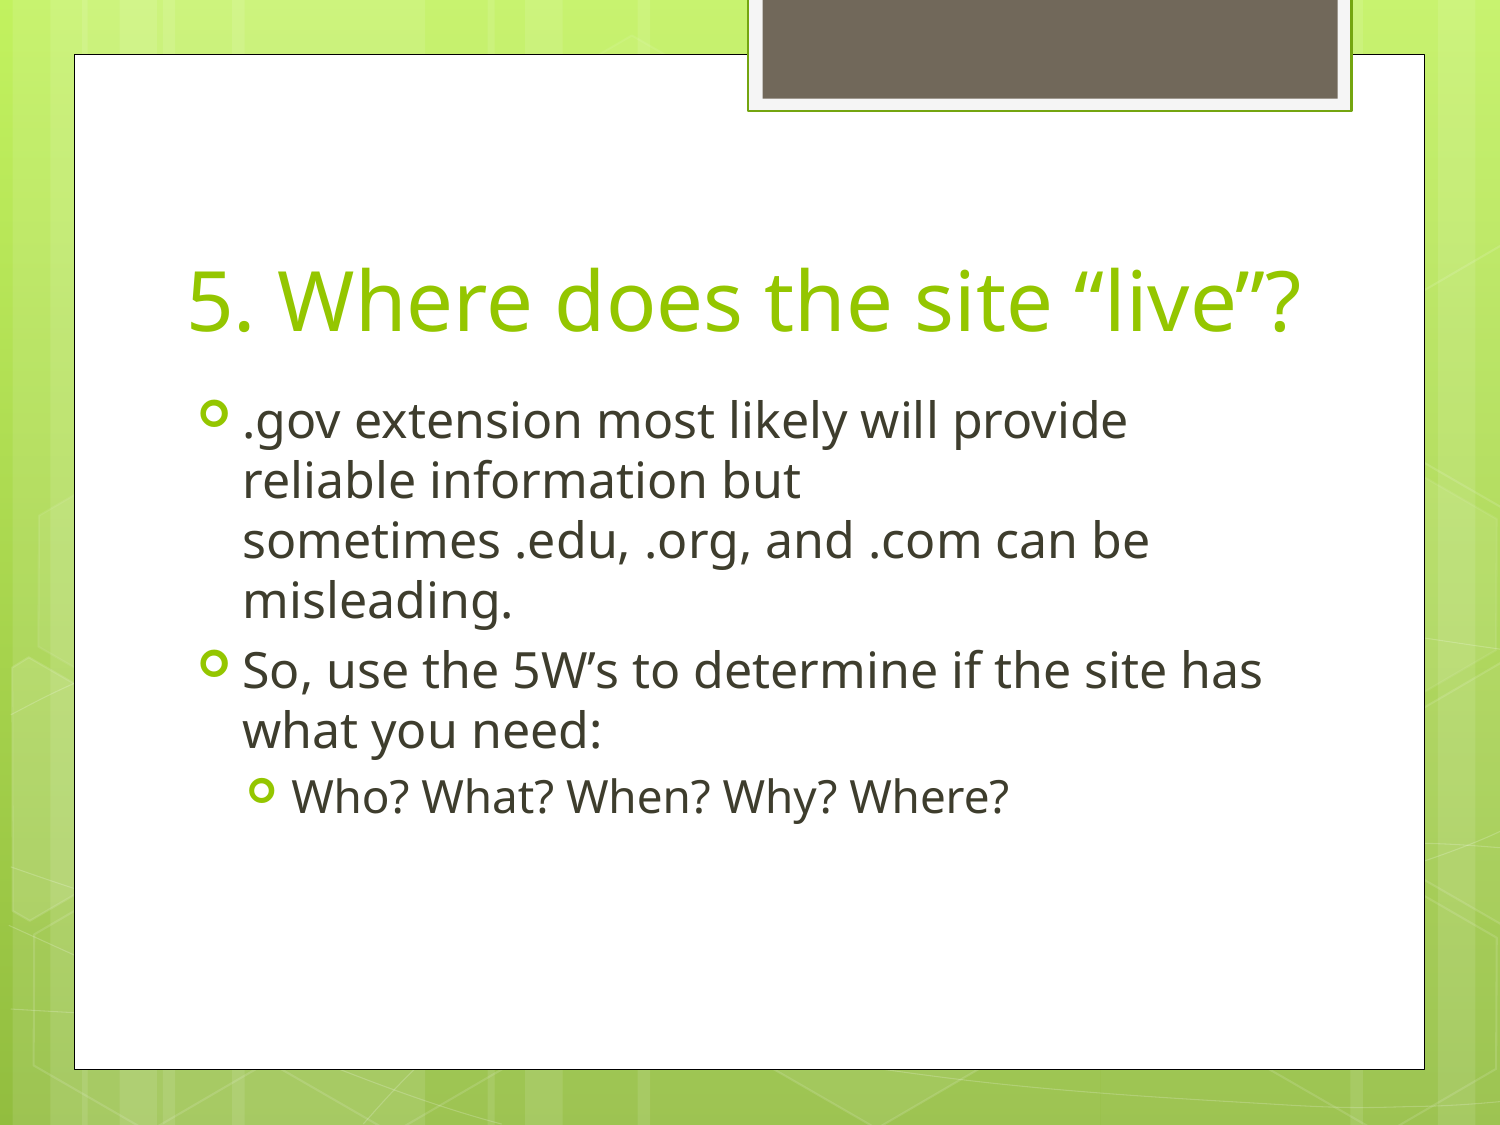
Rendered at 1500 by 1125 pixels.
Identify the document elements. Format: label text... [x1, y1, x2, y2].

list .gov extension most likely will provide reliable information but sometimes .edu, .org, and .com can be misleading. So, use the 5W’s to determine if the site has what you need: Who? What? When? Why? Where? [171, 381, 1283, 957]
title 5. Where does the site “live”? [171, 168, 1324, 357]
